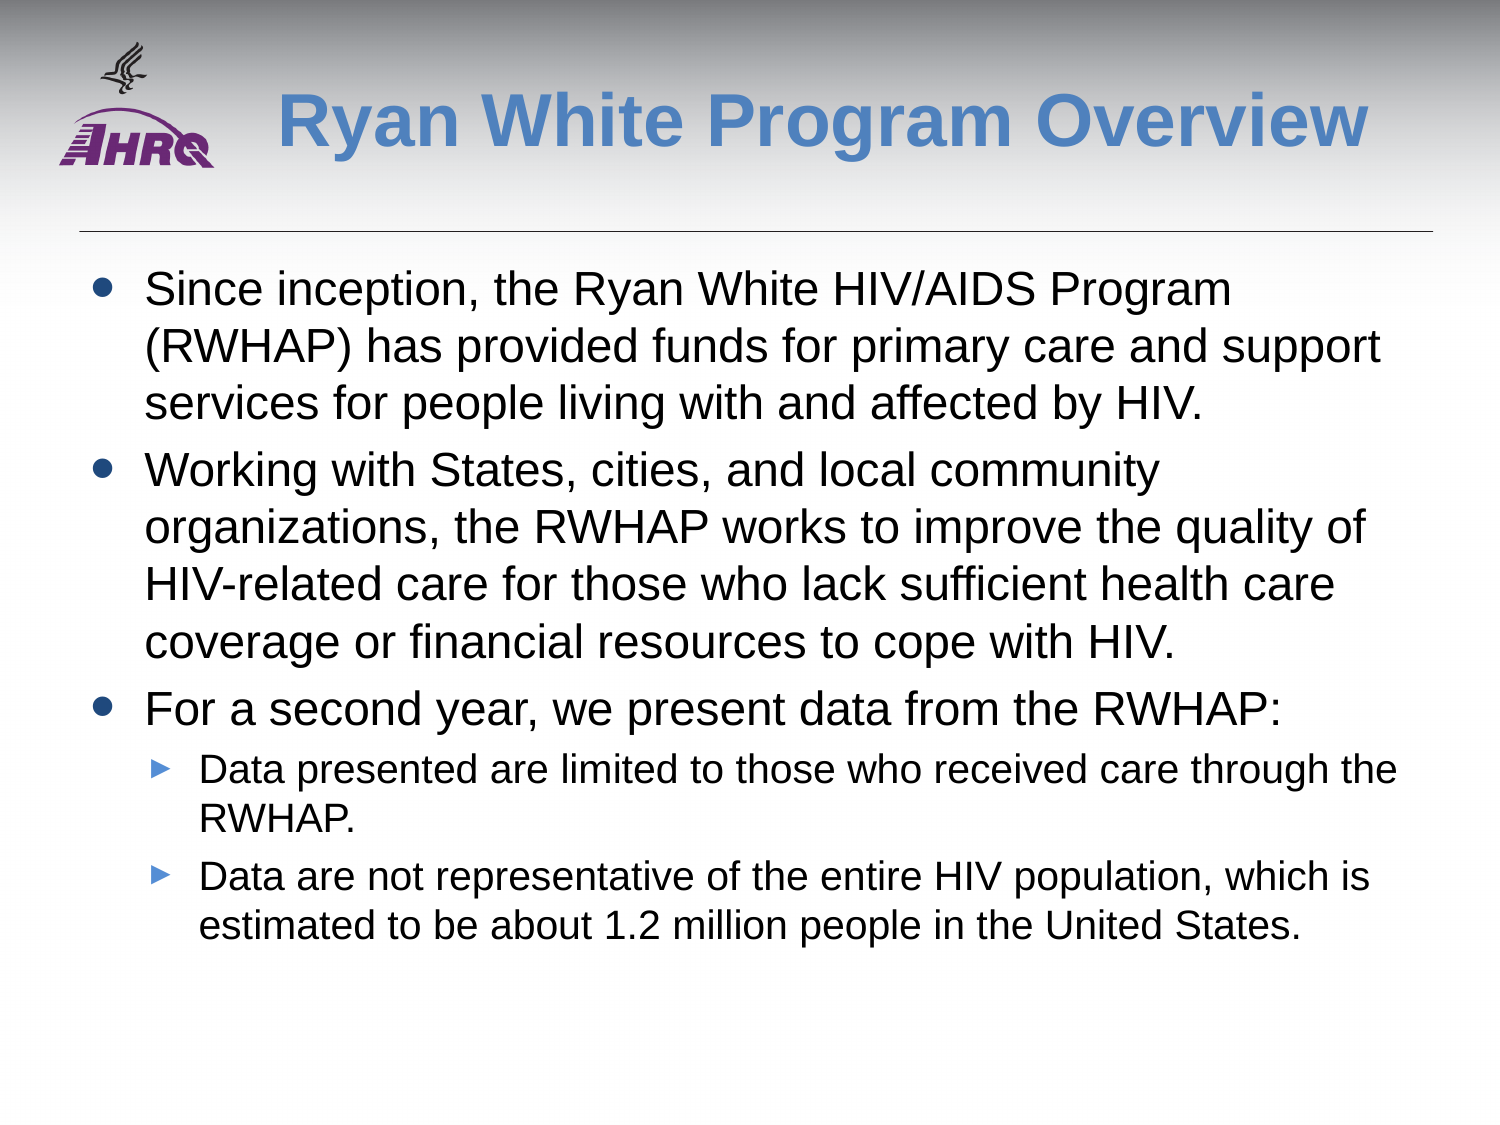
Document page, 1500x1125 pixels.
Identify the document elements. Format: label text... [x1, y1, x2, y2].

title Ryan White Program Overview [262, 45, 1425, 188]
picture [0, 0, 1500, 1125]
list Since inception, the Ryan White HIV/AIDS Program (RWHAP) has provided funds for primary care and support services for people living with and affected by HIV. Working with States, cities, and local community organizations, the RWHAP works to improve the quality of HIV-related care for those who lack sufficient health care coverage or financial resources to cope with HIV. For a second year, we present data from the RWHAP: Data presented are limited to those who received care through the RWHAP. Data are not representative of the entire HIV population, which is estimated to be about 1.2 million people in the United States. [75, 249, 1425, 1005]
